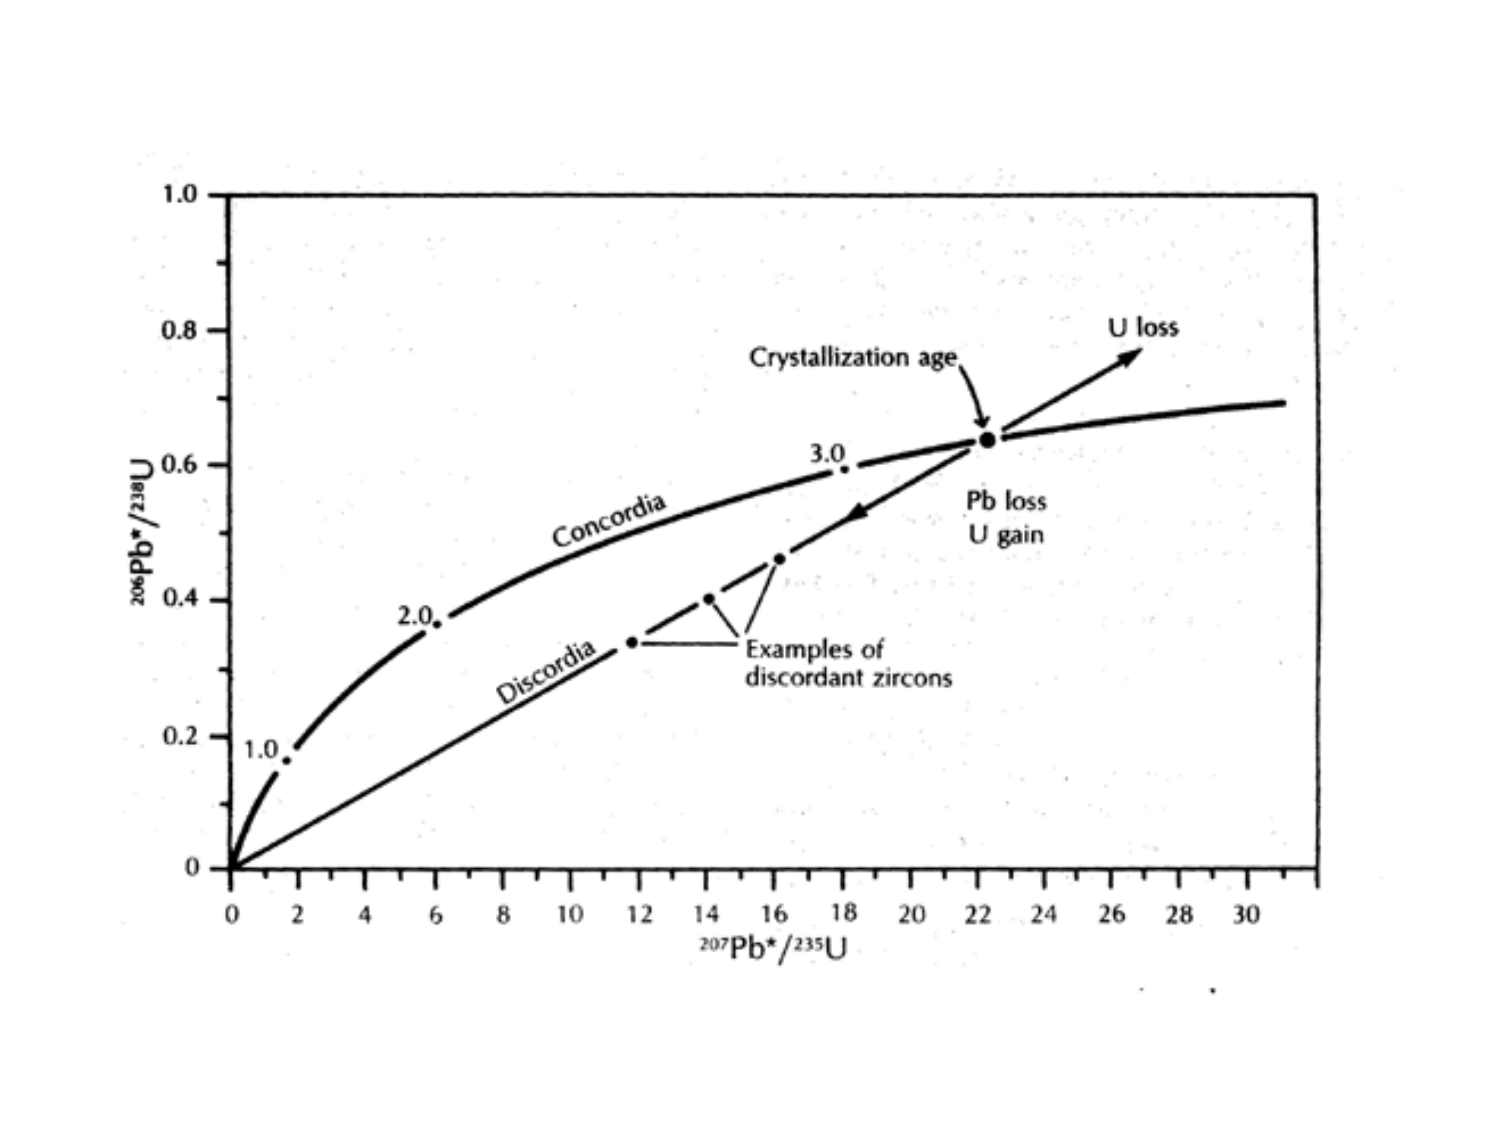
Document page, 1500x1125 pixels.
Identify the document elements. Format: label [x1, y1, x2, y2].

picture [99, 137, 1419, 1000]
